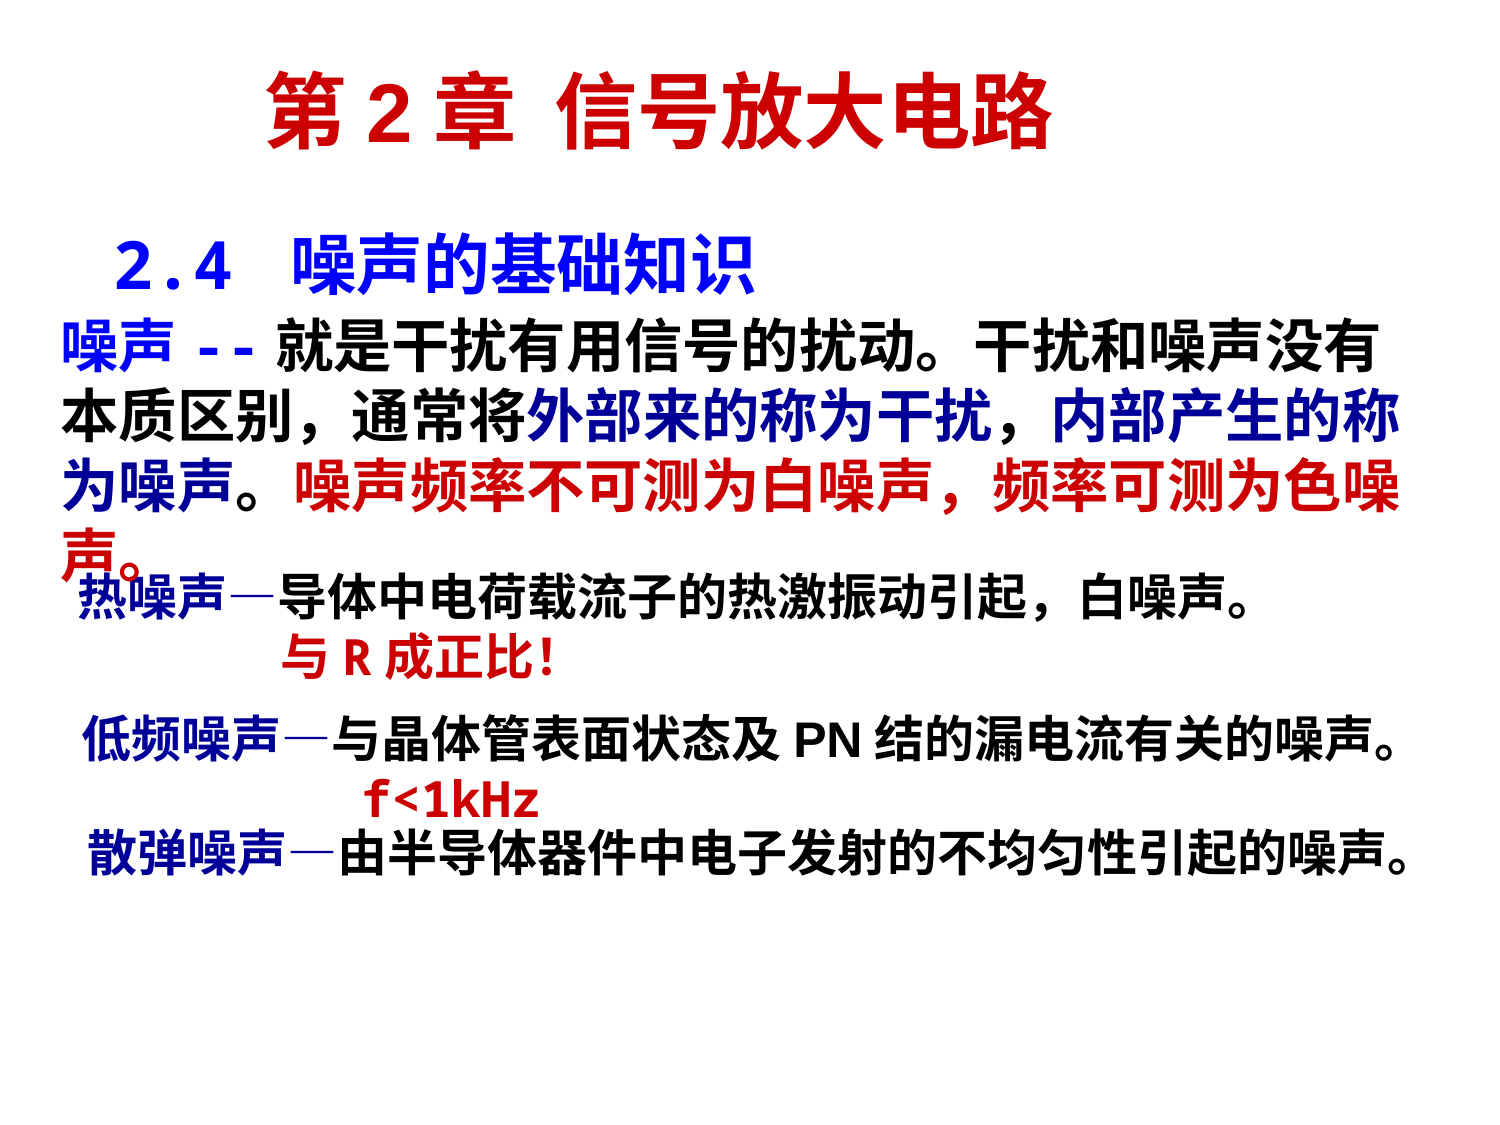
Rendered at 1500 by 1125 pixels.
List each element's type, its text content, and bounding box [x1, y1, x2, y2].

text_box 低频噪声—与晶体管表面状态及PN结的漏电流有关的噪声。 f<1kHz [66, 699, 1407, 835]
text_box 噪声--就是干扰有用信号的扰动。干扰和噪声没有本质区别，通常将外部来的称为干扰，内部产生的称为噪声。噪声频率不可测为白噪声，频率可测为色噪声。 [45, 302, 1453, 597]
text_box 2.4 噪声的基础知识 [99, 215, 772, 302]
text_box 散弹噪声—由半导体器件中电子发射的不均匀性引起的噪声。 [72, 814, 1423, 890]
text_box [115, 0, 1126, 302]
text_box 第2章 信号放大电路 [300, 52, 1056, 168]
text_box 热噪声—导体中电荷载流子的热激振动引起，白噪声。 与R成正比！ [62, 558, 1469, 693]
